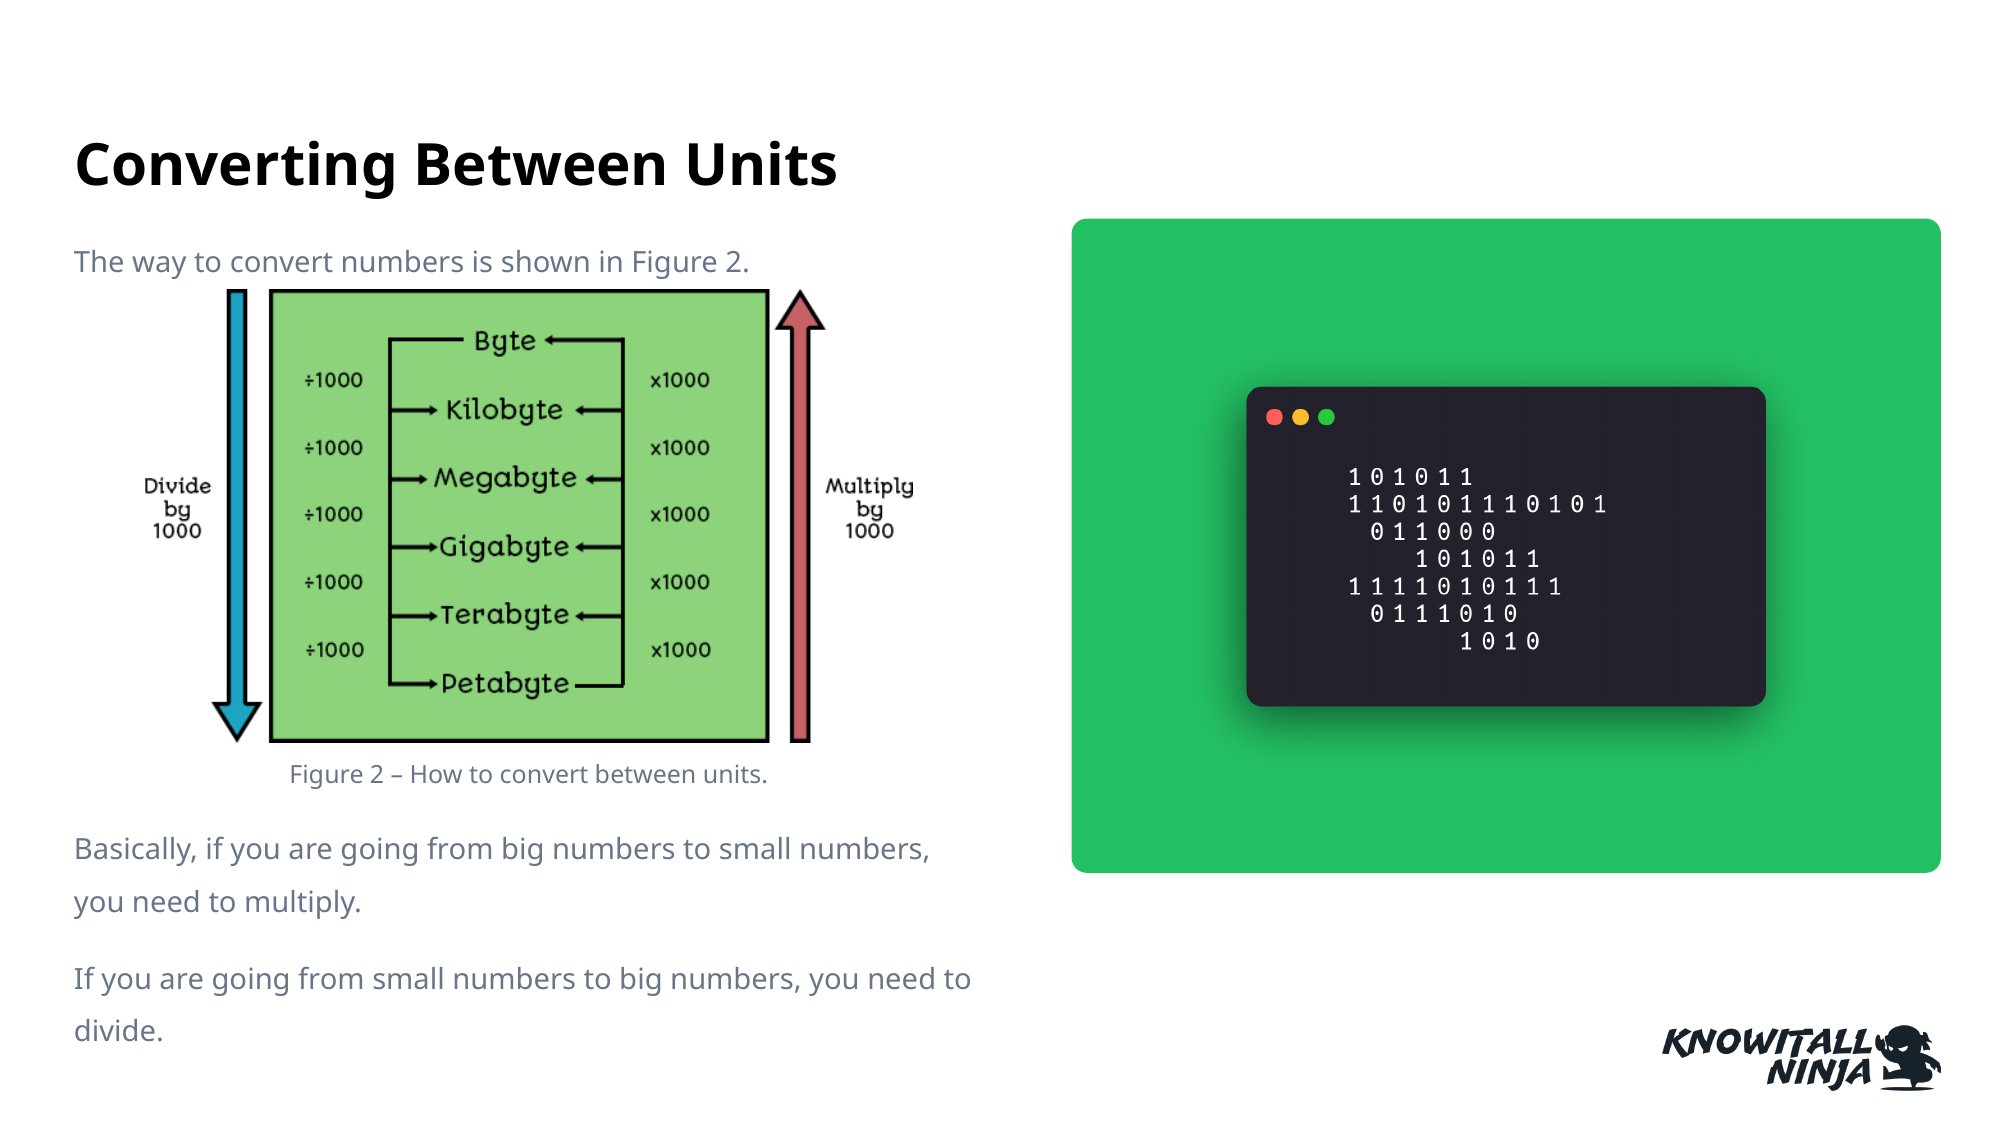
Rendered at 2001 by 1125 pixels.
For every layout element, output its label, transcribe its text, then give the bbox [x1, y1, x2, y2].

list The way to convert numbers is shown in Figure 2. Figure 2 – How to convert between units. Basically, if you are going from big numbers to small numbers, you need to multiply. If you are going from small numbers to big numbers, you need to divide. [59, 218, 1000, 1091]
title Converting Between Units [59, 117, 1000, 206]
picture [1662, 1025, 1941, 1091]
picture [1071, 218, 1942, 874]
picture [145, 288, 914, 744]
